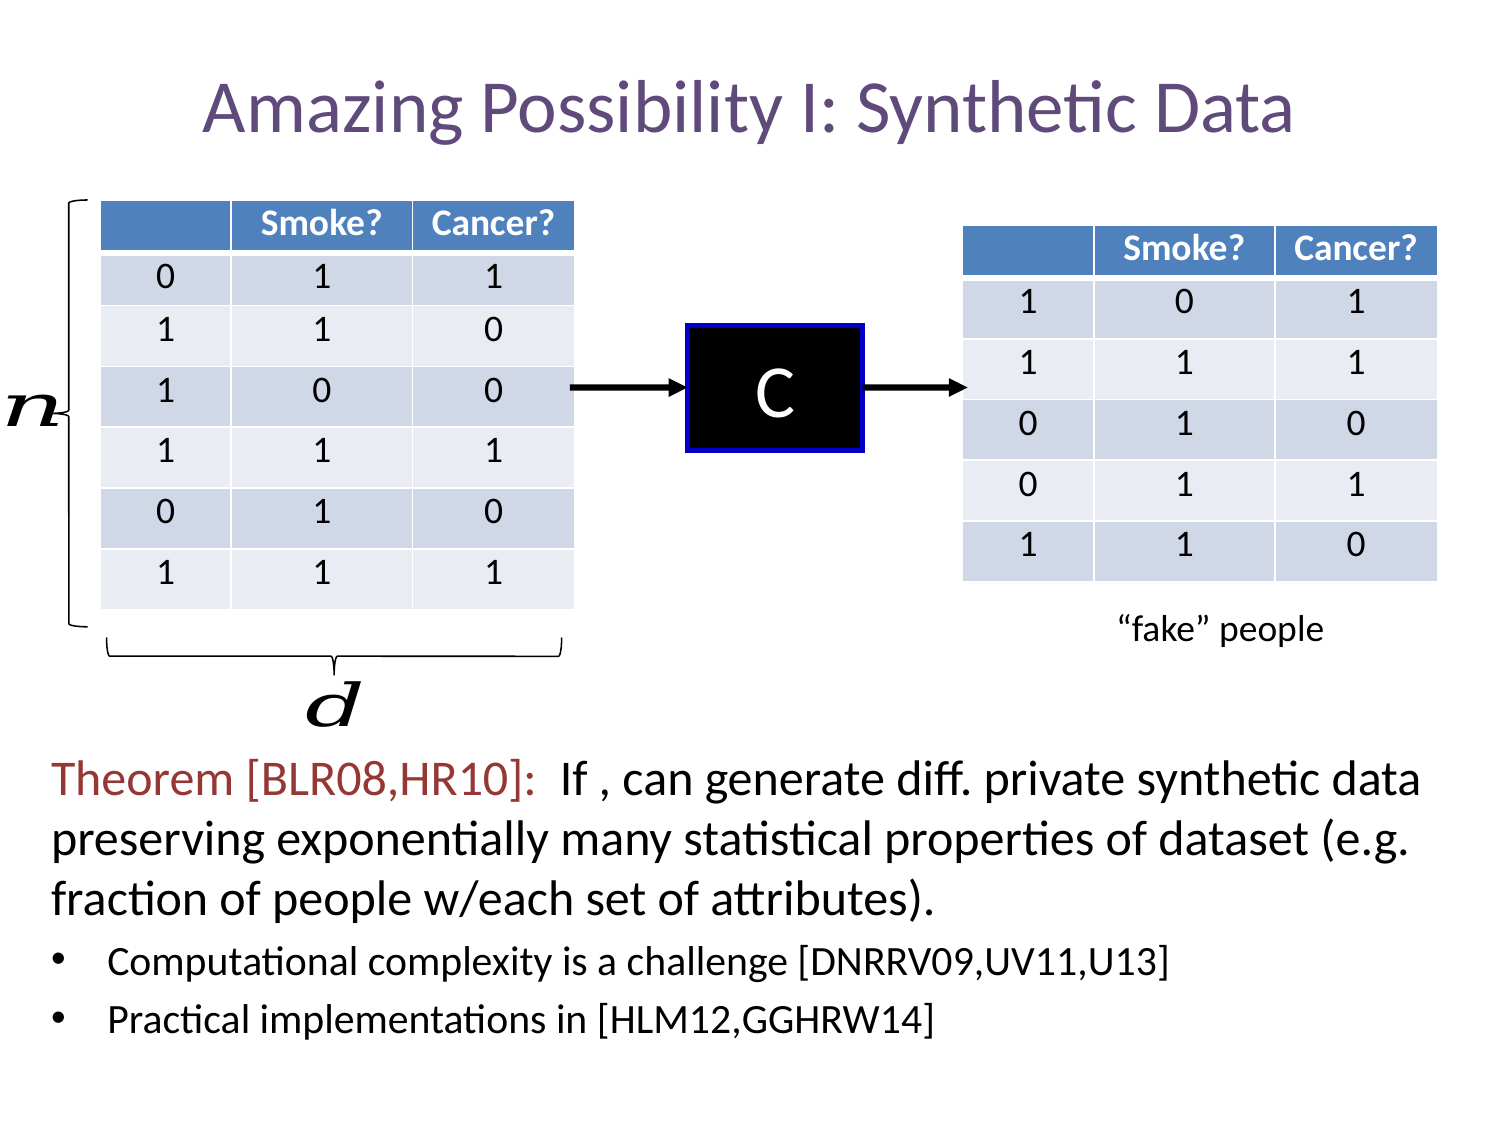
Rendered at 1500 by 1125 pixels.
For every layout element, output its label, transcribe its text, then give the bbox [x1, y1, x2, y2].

text_box [53, 199, 88, 628]
text_box [105, 637, 563, 676]
title Amazing Possibility I: Synthetic Data [75, 24, 1425, 180]
text_box C [740, 335, 810, 441]
text_box “fake” people [1101, 596, 1340, 657]
text_box [569, 381, 688, 394]
text_box [862, 381, 968, 394]
text_box [687, 325, 863, 451]
